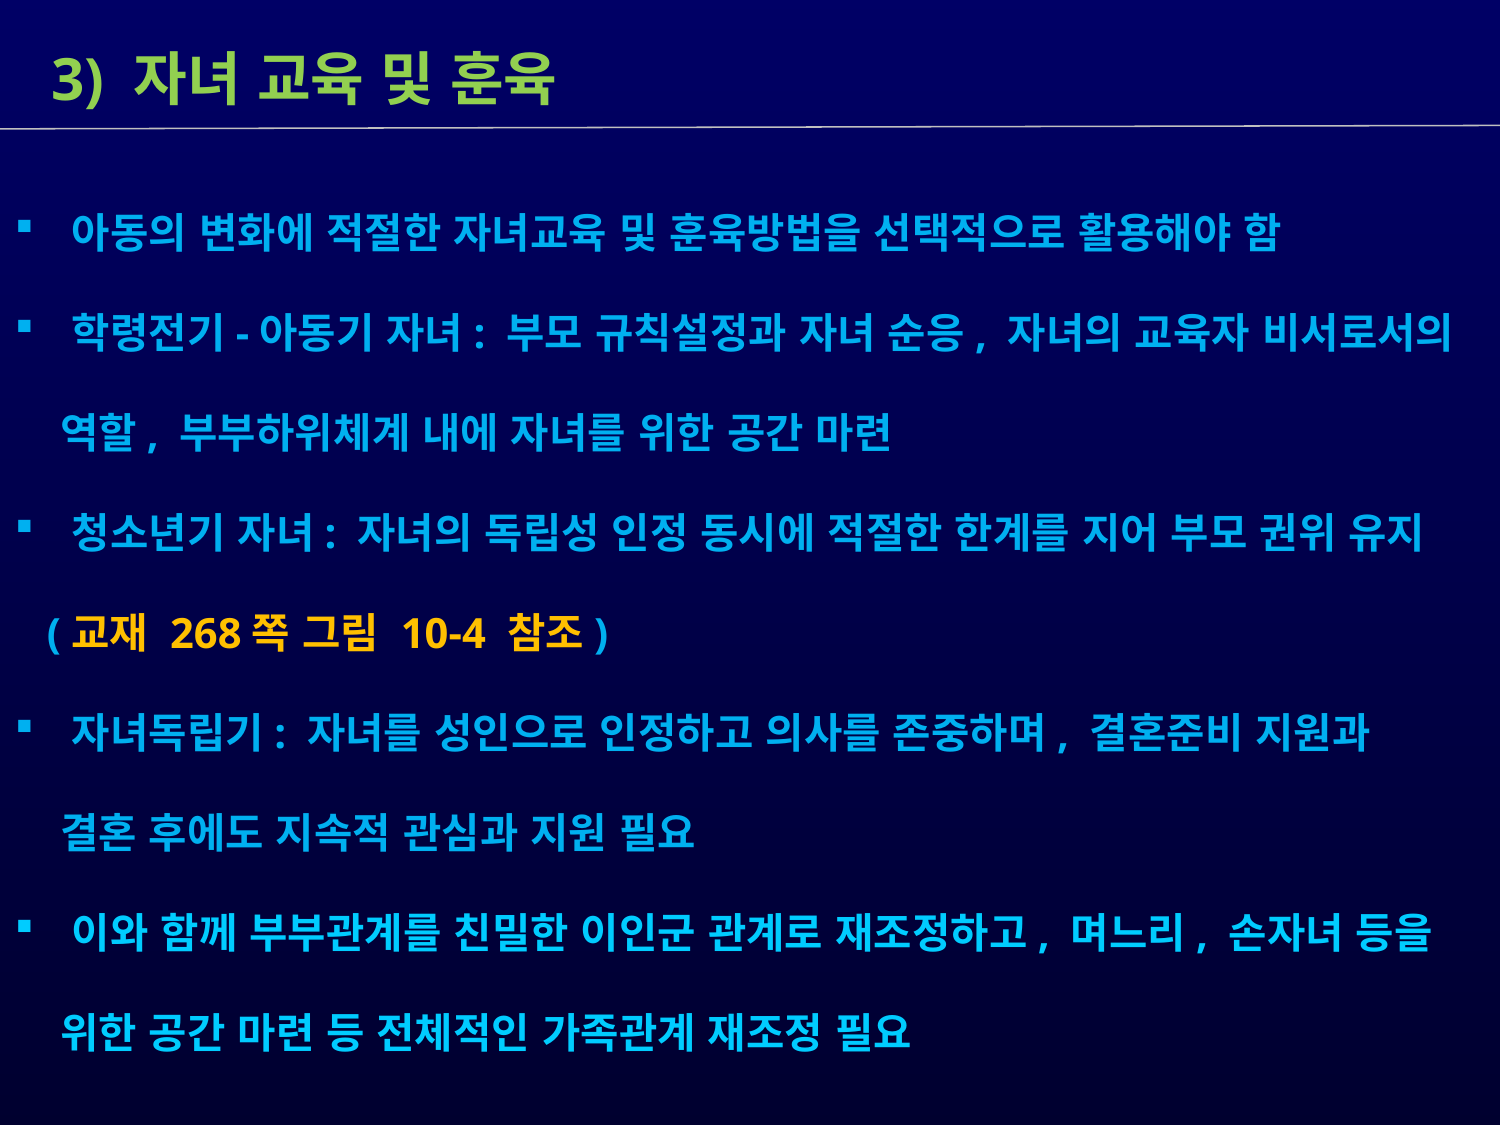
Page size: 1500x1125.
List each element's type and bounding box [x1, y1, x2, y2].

text_box [0, 34, 1500, 1056]
